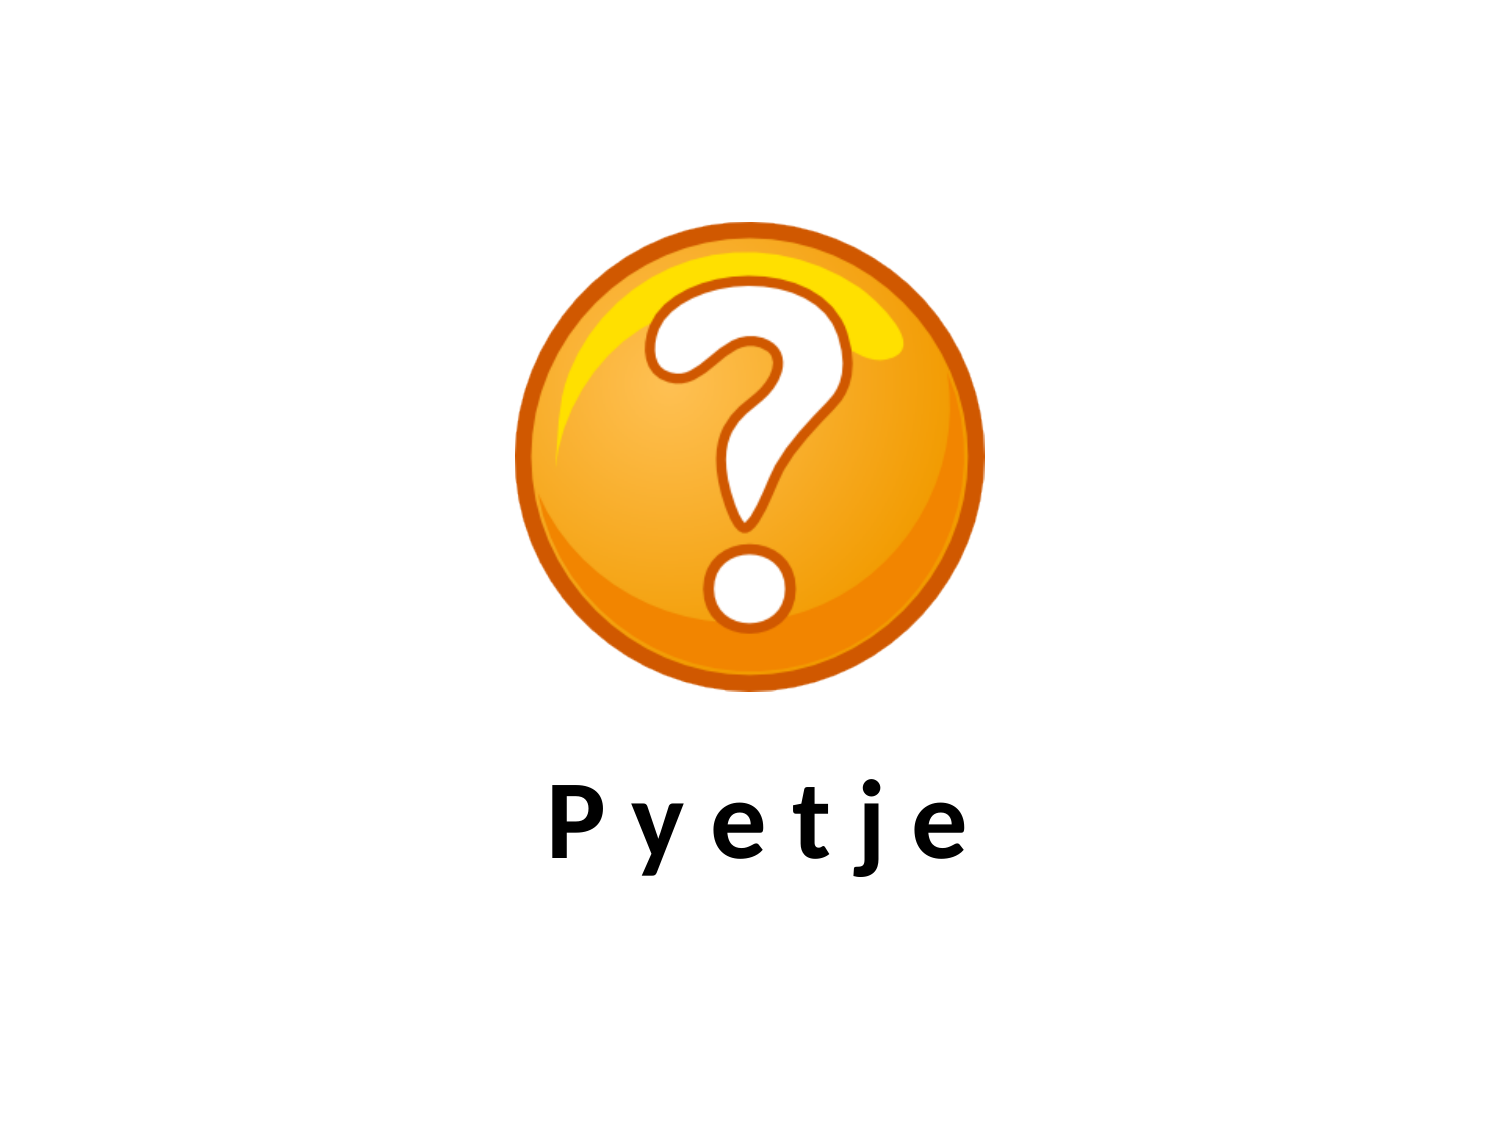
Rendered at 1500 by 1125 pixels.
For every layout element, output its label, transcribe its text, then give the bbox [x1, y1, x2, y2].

text_box P y e t j e [506, 738, 984, 888]
picture [515, 222, 985, 692]
